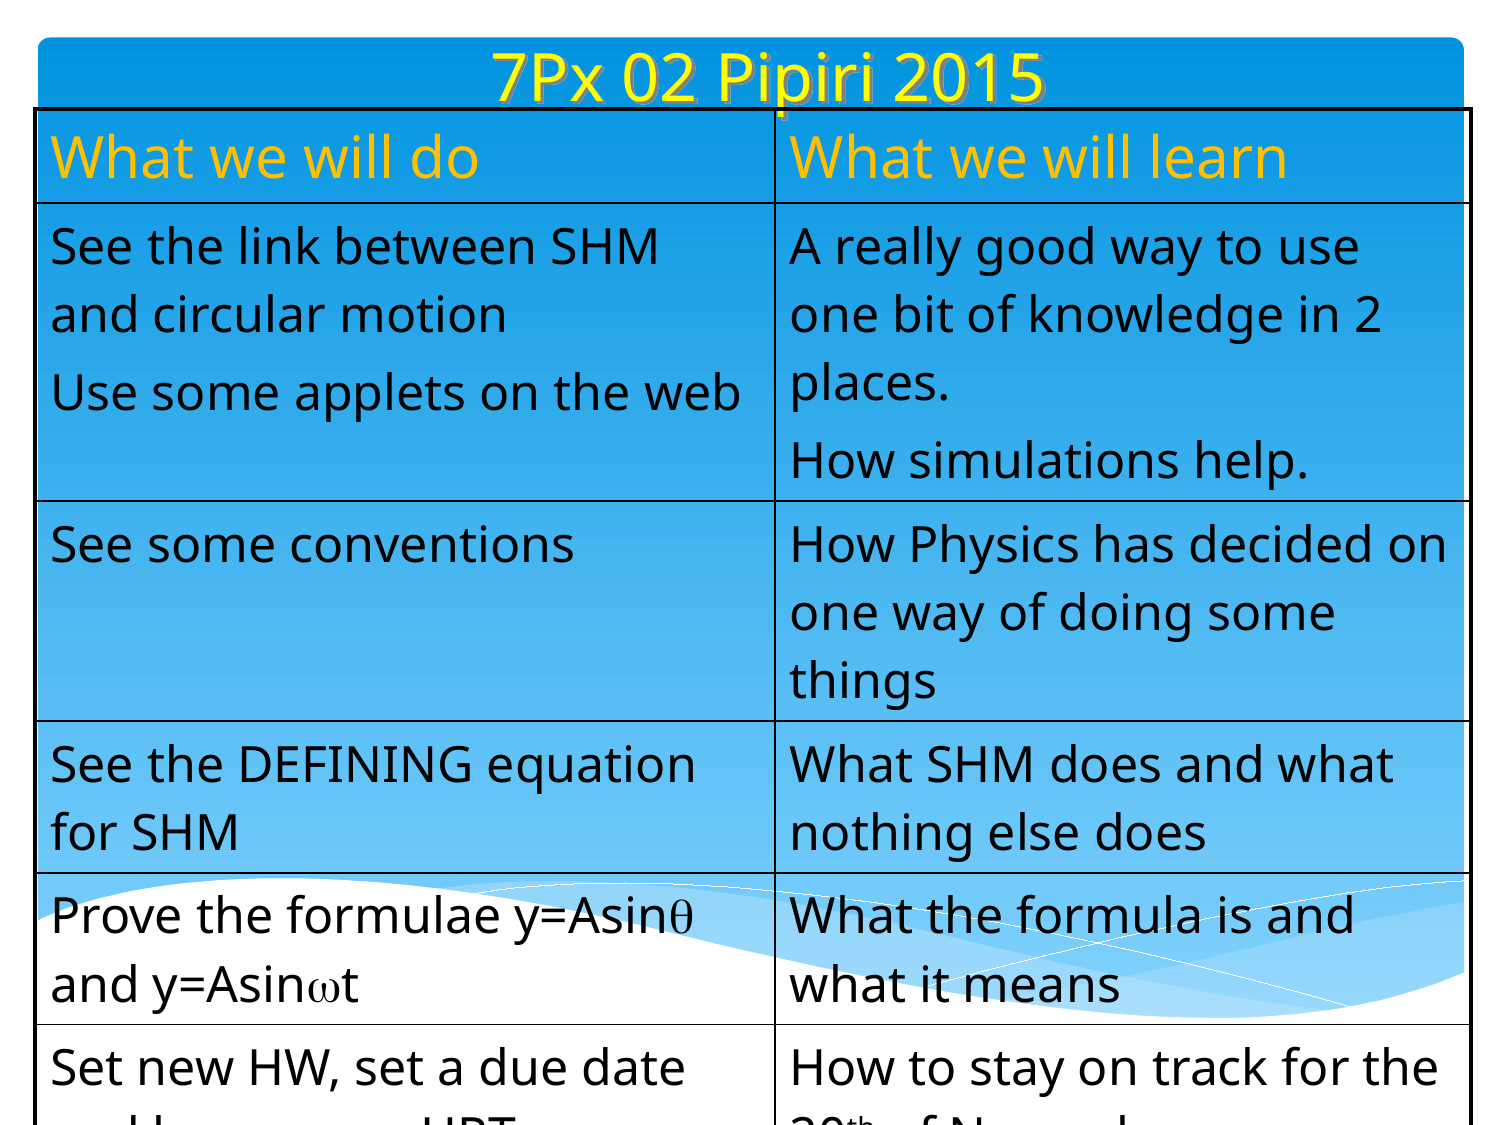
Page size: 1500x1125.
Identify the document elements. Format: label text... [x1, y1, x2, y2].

table_header What we will learn [776, 111, 1469, 202]
table_cell Set new HW, set a due date and have some HRT [37, 1025, 774, 1125]
table_cell See the DEFINING equation for SHM [37, 722, 774, 872]
table_cell What SHM does and what nothing else does [776, 722, 1469, 872]
table_cell See some conventions [37, 502, 774, 720]
table_cell How to stay on track for the 20th of November [776, 1025, 1469, 1125]
text_box 7Px 02 Pipiri 2015 [162, 24, 1375, 107]
table_cell How Physics has decided on one way of doing some things [776, 502, 1469, 720]
table_cell A really good way to use one bit of knowledge in 2 places. How simulations help. [776, 204, 1469, 500]
table_cell See the link between SHM and circular motion Use some applets on the web [37, 204, 774, 500]
table_header What we will do [37, 111, 774, 202]
table_cell Prove the formulae y=Asin and y=Asint [37, 874, 774, 1024]
table_cell What the formula is and what it means [776, 874, 1469, 1024]
